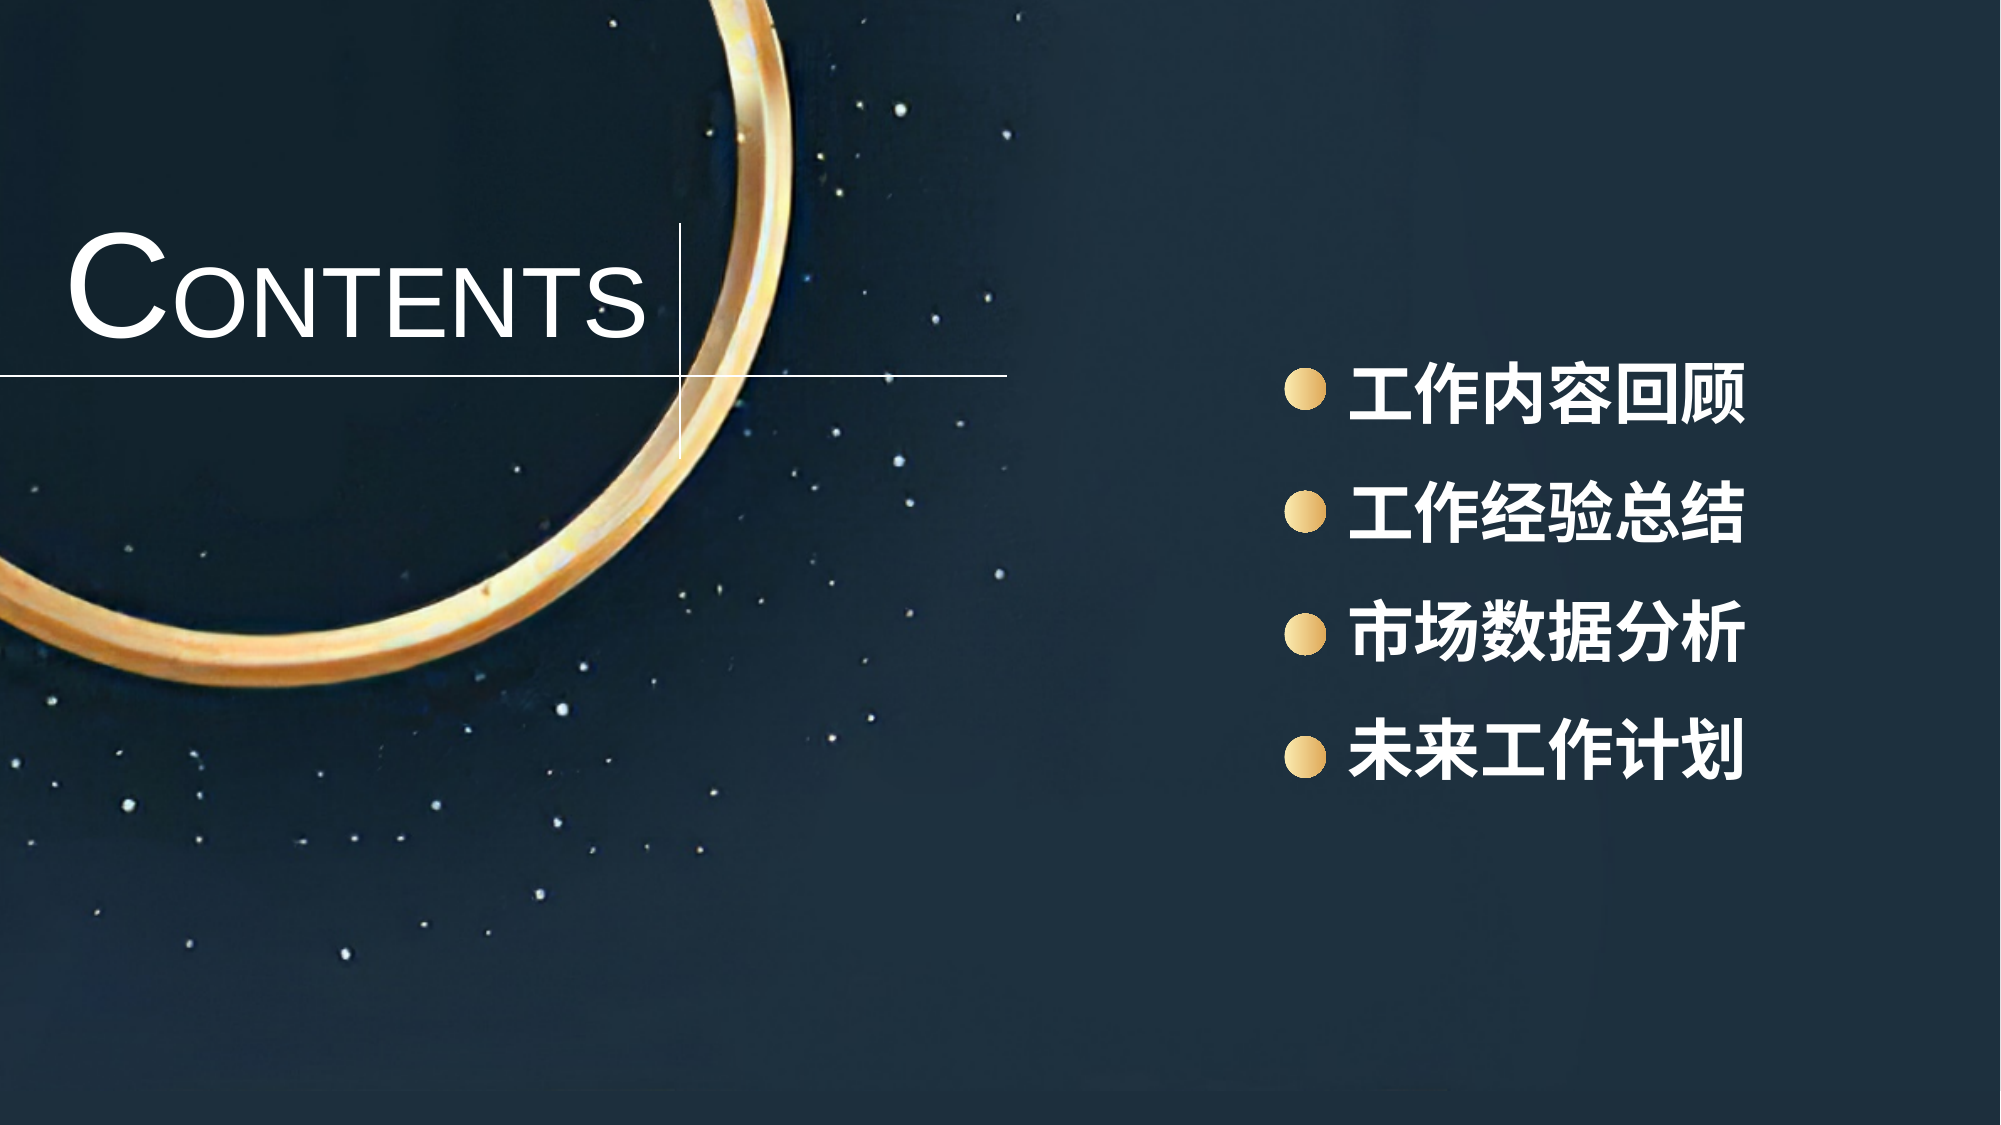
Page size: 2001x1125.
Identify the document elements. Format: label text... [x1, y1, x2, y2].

text_box CONTENTS [48, 179, 413, 375]
text_box 工作内容回顾 [1586, 352, 1812, 433]
text_box 工作经验总结 [1586, 470, 1825, 551]
picture [0, 0, 2001, 1125]
text_box 市场数据分析 [1586, 589, 1798, 670]
text_box 未来工作计划 [1586, 708, 1825, 789]
